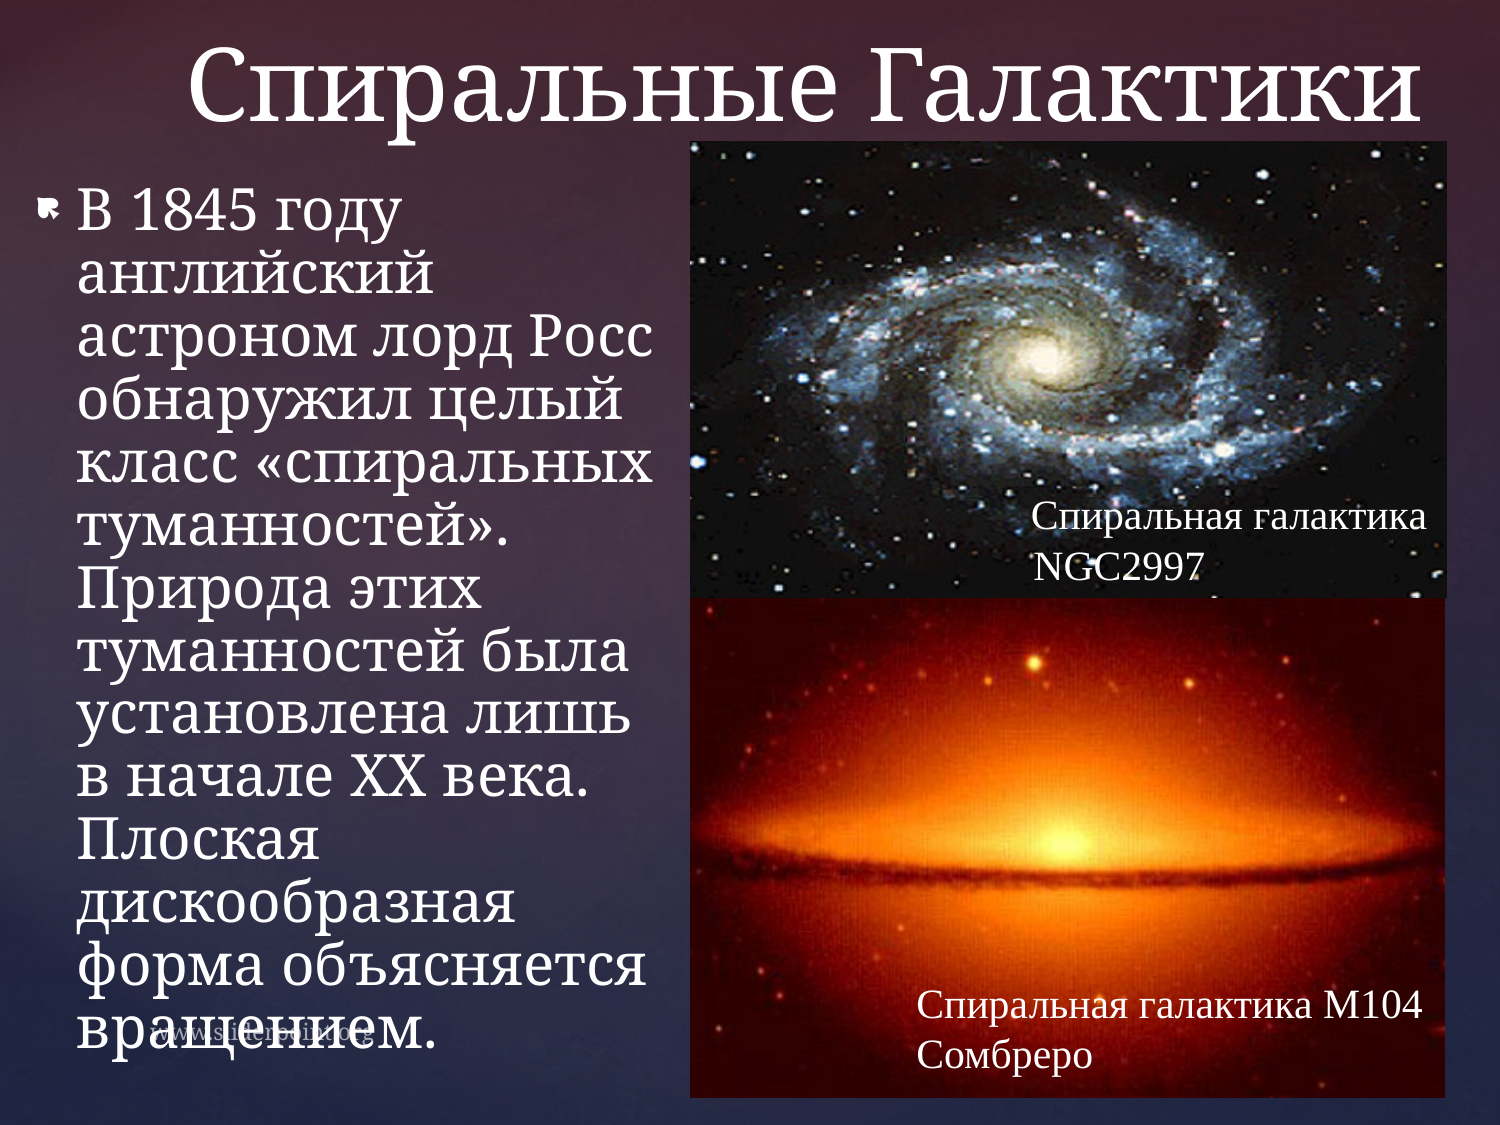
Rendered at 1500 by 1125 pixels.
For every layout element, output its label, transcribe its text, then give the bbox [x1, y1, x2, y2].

picture [690, 141, 1447, 1099]
text_box Спиральные Галактики [171, 11, 1447, 172]
footer www.sliderpoint.org [135, 1009, 680, 1070]
text_box В 1845 году английский астроном лорд Росс обнаружил целый класс «спиральных туманностей». Природа этих туманностей была установлена лишь в начале XX века. Плоская дискообразная форма объясняется вращением. [17, 172, 680, 848]
